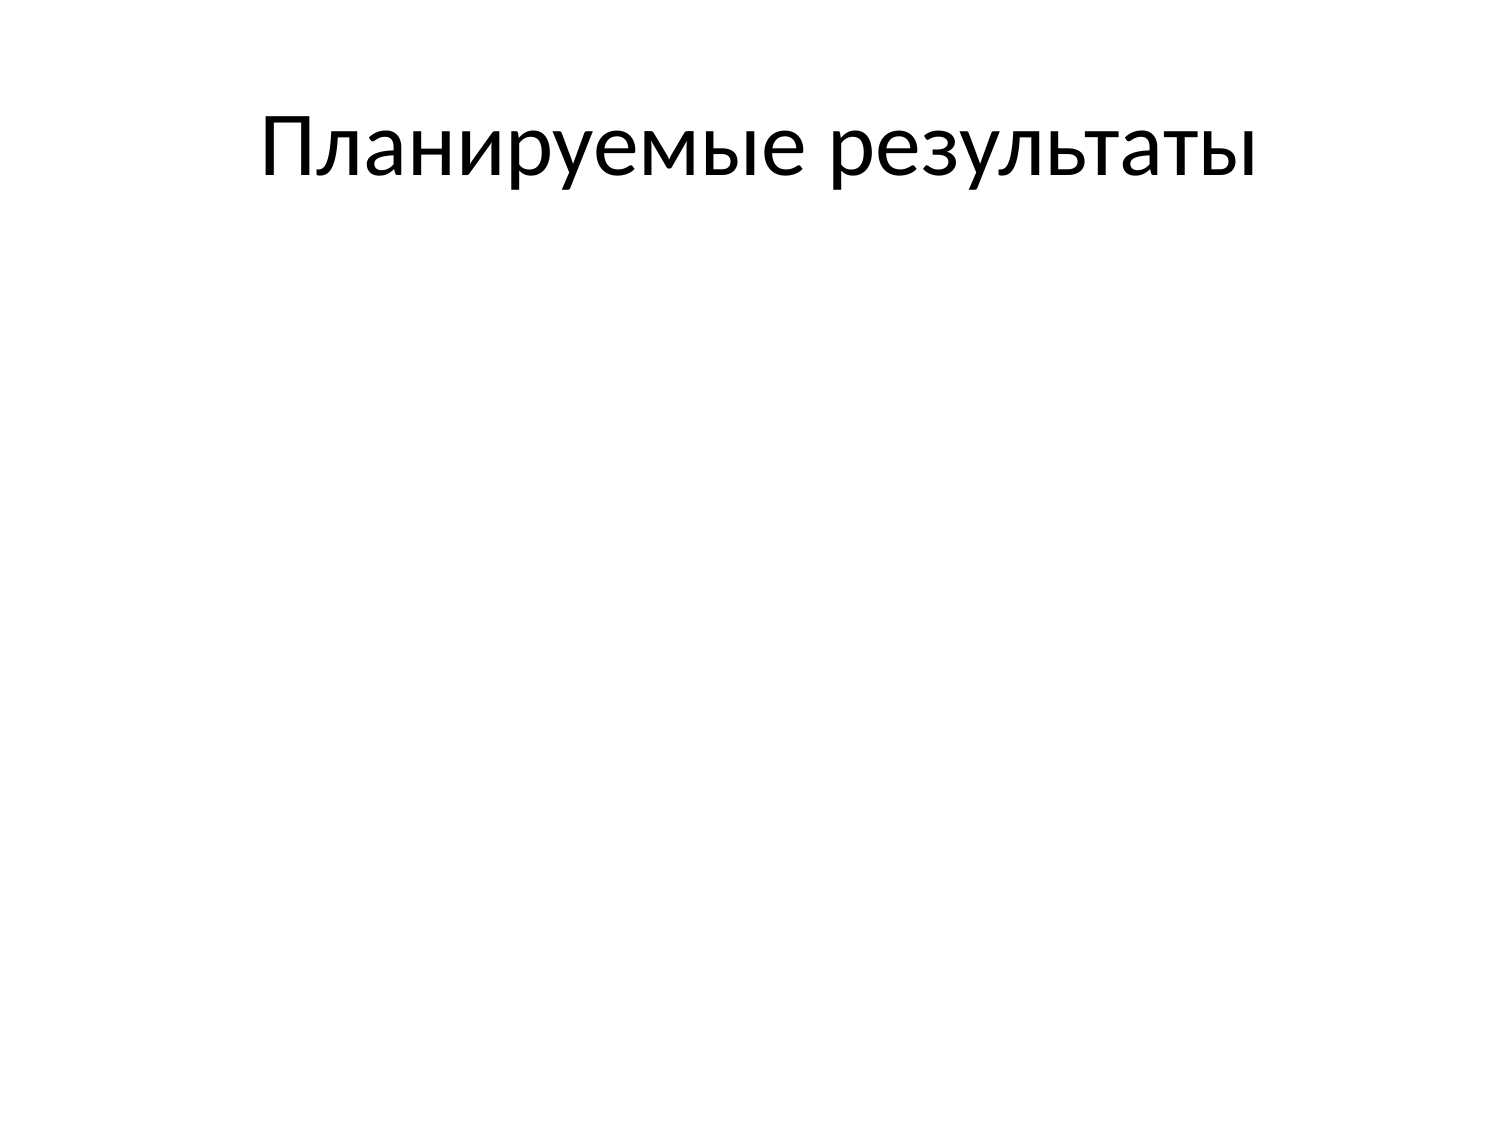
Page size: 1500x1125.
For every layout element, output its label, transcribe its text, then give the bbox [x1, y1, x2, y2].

title Планируемые результаты [75, 45, 1425, 233]
